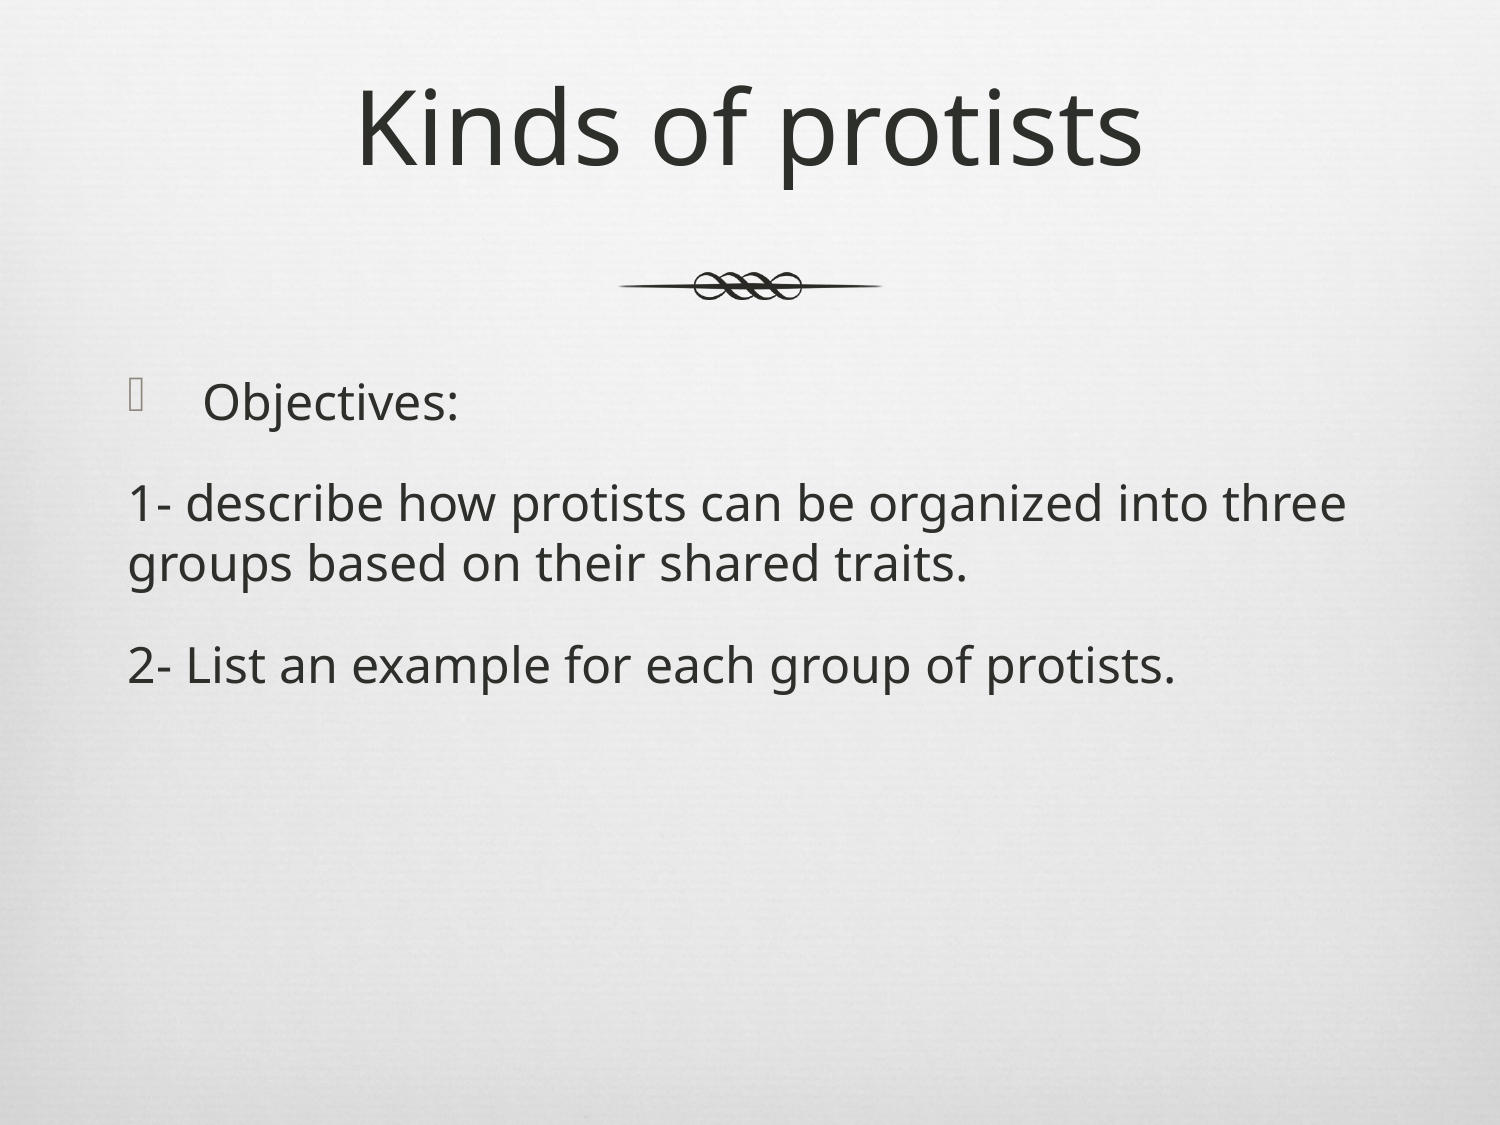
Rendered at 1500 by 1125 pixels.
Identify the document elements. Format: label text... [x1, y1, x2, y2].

picture [615, 272, 885, 300]
list Objectives: 1- describe how protists can be organized into three groups based on their shared traits. 2- List an example for each group of protists. [112, 362, 1388, 963]
title Kinds of protists [112, 11, 1388, 236]
